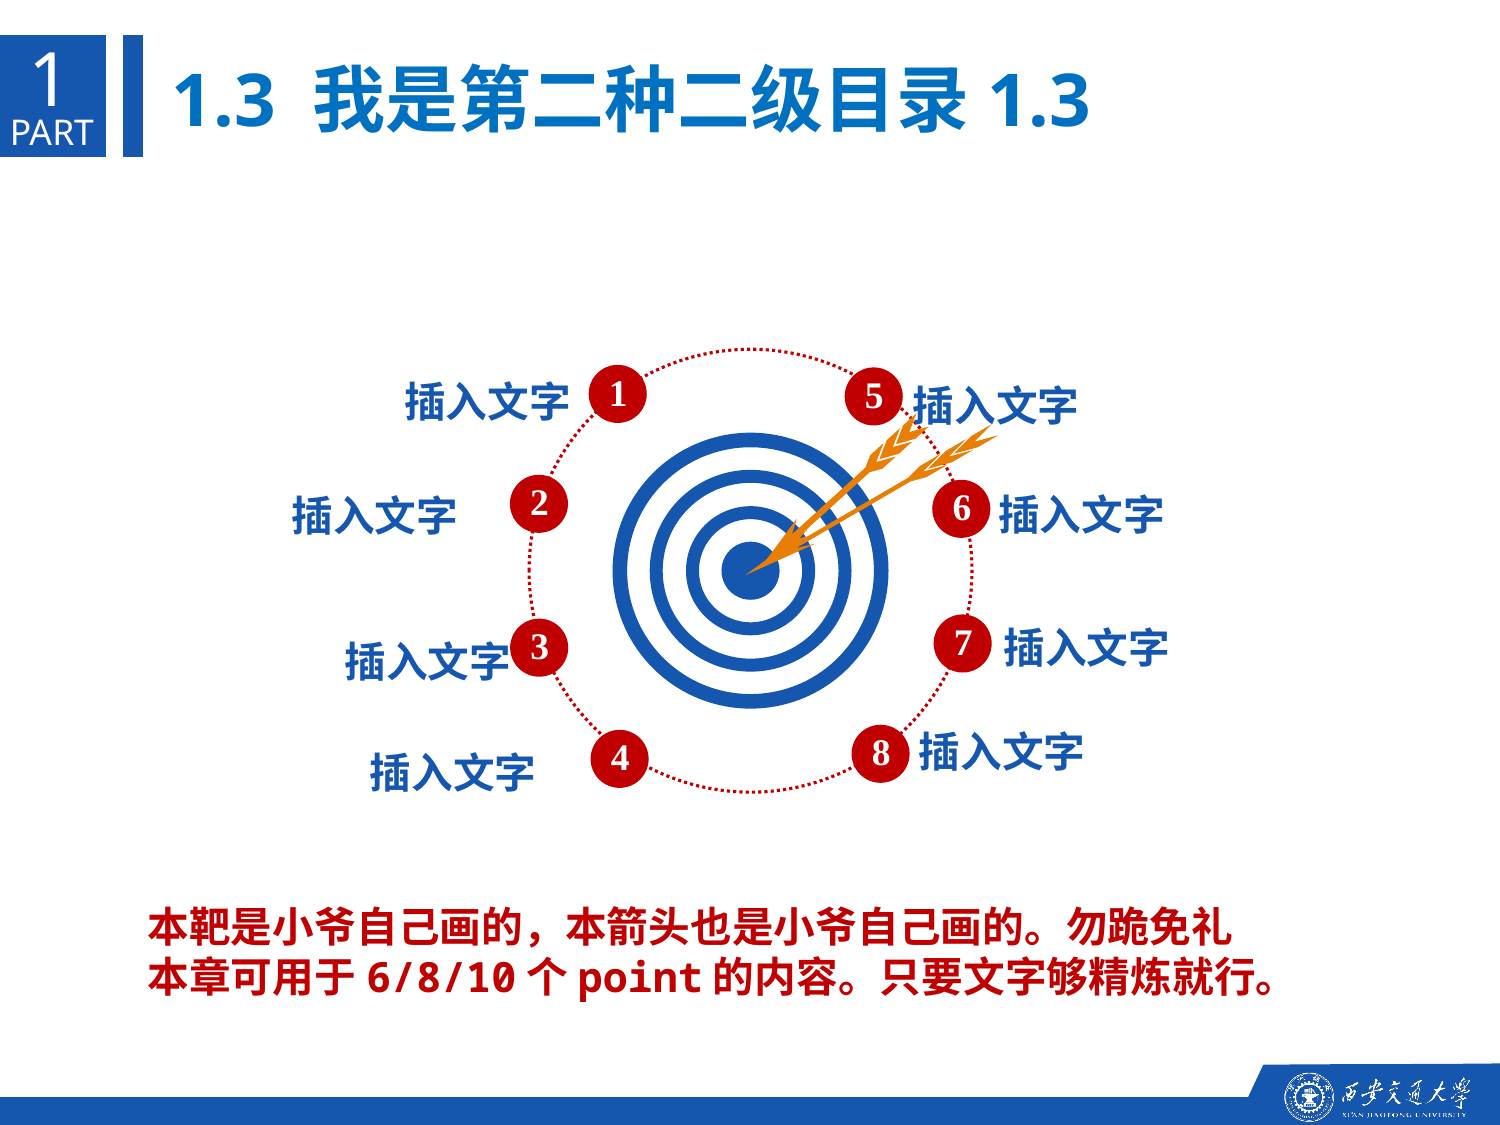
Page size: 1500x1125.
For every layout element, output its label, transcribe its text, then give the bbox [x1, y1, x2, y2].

text_box 2 [508, 473, 570, 534]
text_box 3 [539, 617, 570, 678]
text_box 本靶是小爷自己画的，本箭头也是小爷自己画的。勿跪免礼 本章可用于6/8/10个point的内容。只要文字够精炼就行。 [132, 893, 1311, 1009]
text_box 8 [850, 723, 903, 784]
text_box 5 [845, 366, 897, 385]
text_box 1 [587, 363, 648, 424]
text_box 1 [14, 23, 87, 129]
text_box 插入文字 [1016, 455, 1293, 546]
text_box 1.3 我是第二种二级目录1.3 [157, 45, 1106, 149]
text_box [725, 385, 1016, 603]
text_box [528, 348, 971, 794]
text_box 4 [597, 728, 650, 789]
text_box 插入文字 [354, 714, 597, 805]
text_box 插入文字 [389, 343, 643, 434]
text_box 插入文字 [988, 589, 1298, 679]
text_box 插入文字 [329, 603, 539, 693]
text_box 插入文字 [897, 347, 1095, 437]
text_box PART [9, 109, 95, 153]
text_box 7 [932, 613, 988, 674]
text_box 插入文字 [903, 717, 1213, 783]
text_box 插入文字 [276, 457, 555, 548]
